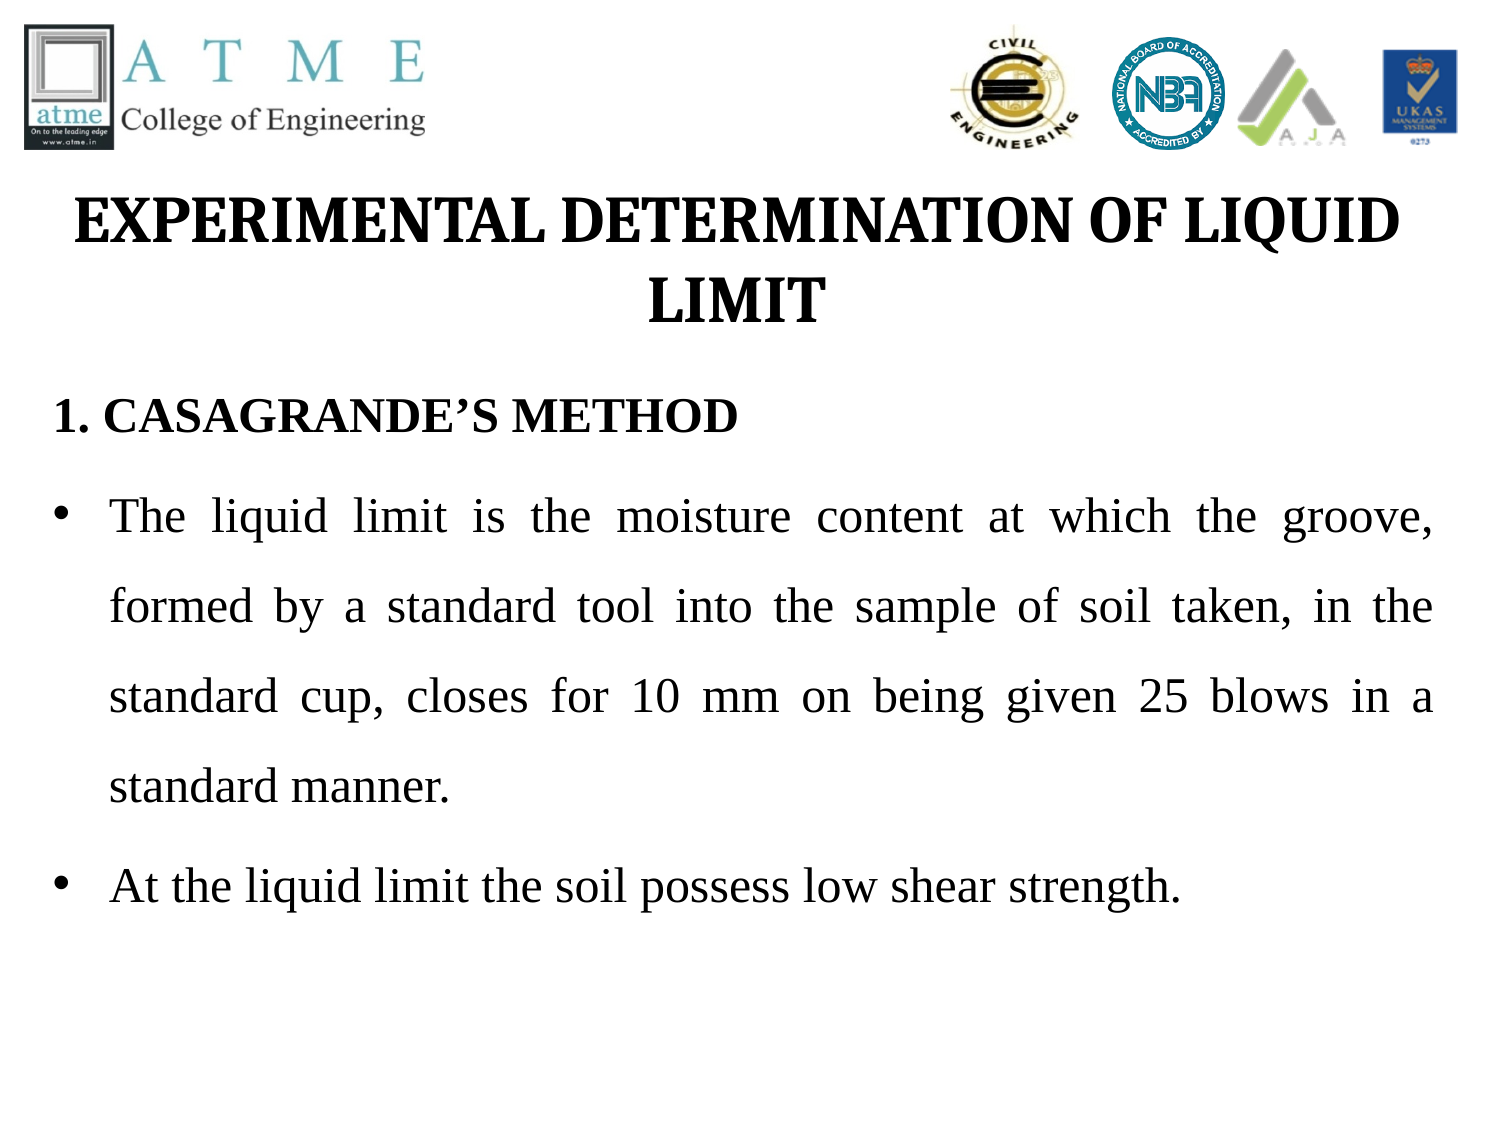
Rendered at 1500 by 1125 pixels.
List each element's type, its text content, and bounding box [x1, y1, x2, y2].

picture [1209, 103, 1218, 120]
picture [1179, 37, 1225, 79]
picture [1184, 109, 1225, 150]
title EXPERIMENTAL DETERMINATION OF LIQUID LIMIT [50, 162, 1425, 350]
list 1. CASAGRANDE’S METHOD The liquid limit is the moisture content at which the groove, formed by a standard tool into the sample of soil taken, in the standard cup, closes for 10 mm on being given 25 blows in a standard manner. At the liquid limit the soil possess low shear strength. [37, 375, 1450, 1088]
picture [24, 24, 425, 150]
picture [950, 24, 1080, 150]
picture [1237, 49, 1458, 146]
picture [1112, 37, 1213, 150]
